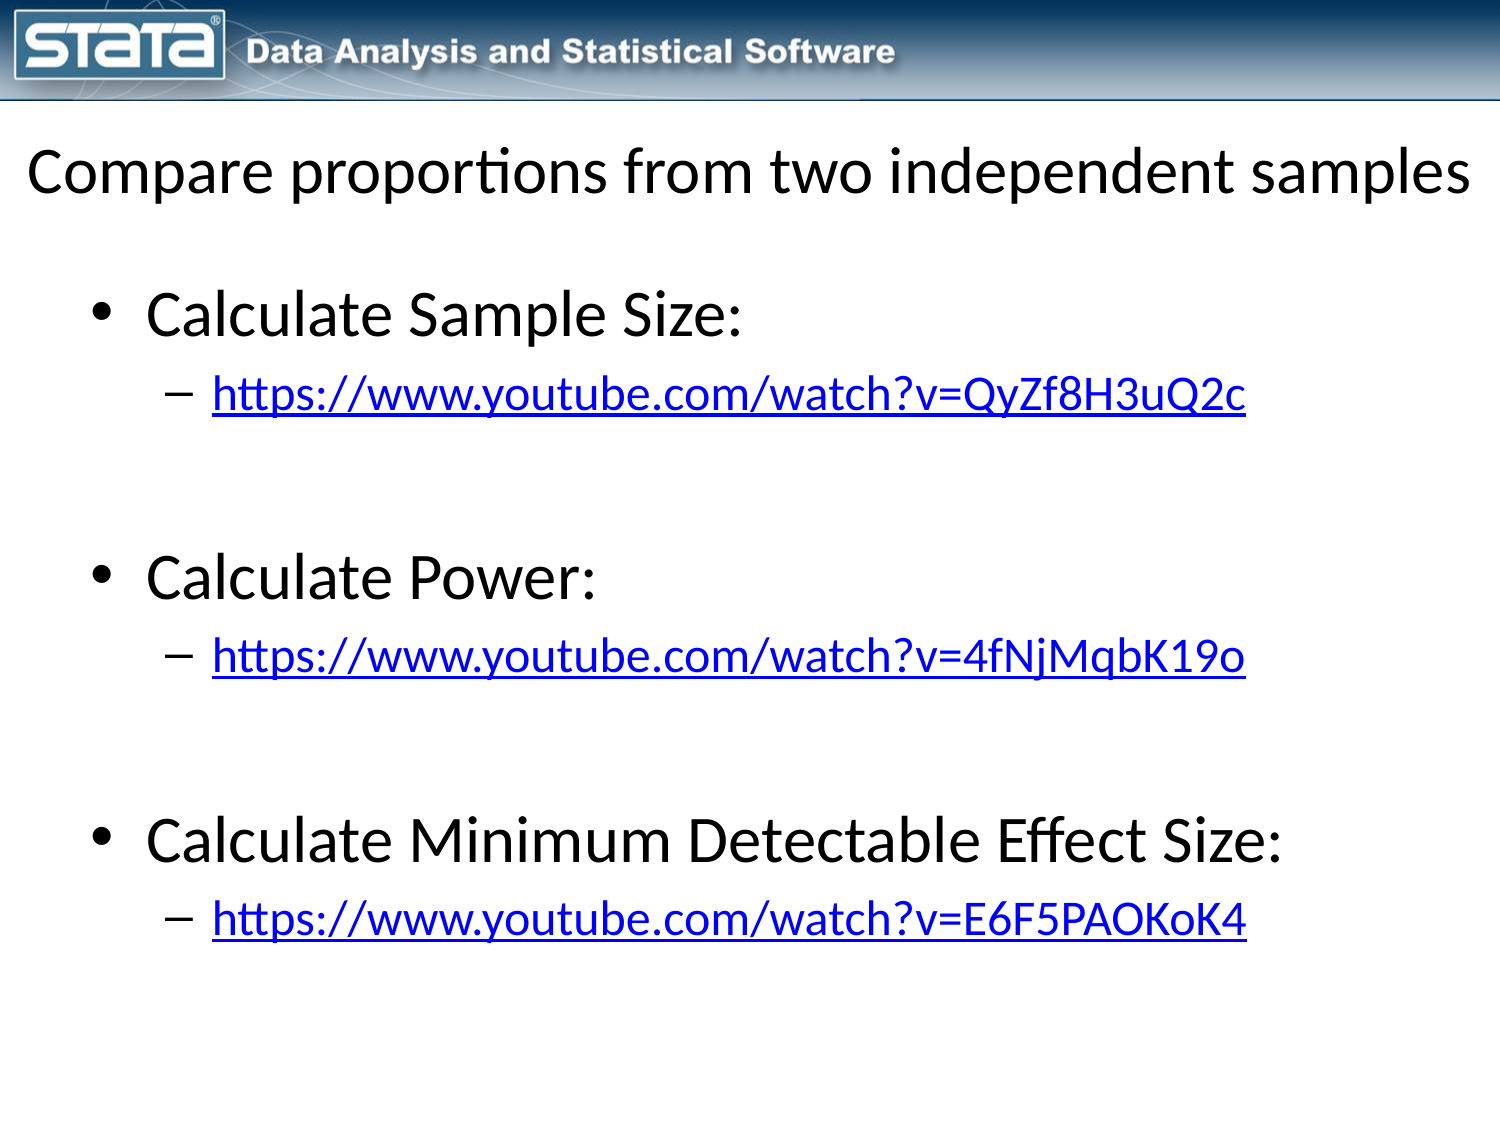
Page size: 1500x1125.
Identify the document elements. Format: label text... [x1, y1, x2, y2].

picture [0, 0, 1500, 102]
title Compare proportions from two independent samples [0, 108, 1500, 233]
list Calculate Sample Size: https://www.youtube.com/watch?v=QyZf8H3uQ2c Calculate Power: https://www.youtube.com/watch?v=4fNjMqbK19o Calculate Minimum Detectable Effect Size: https://www.youtube.com/watch?v=E6F5PAOKoK4 [75, 262, 1425, 1073]
